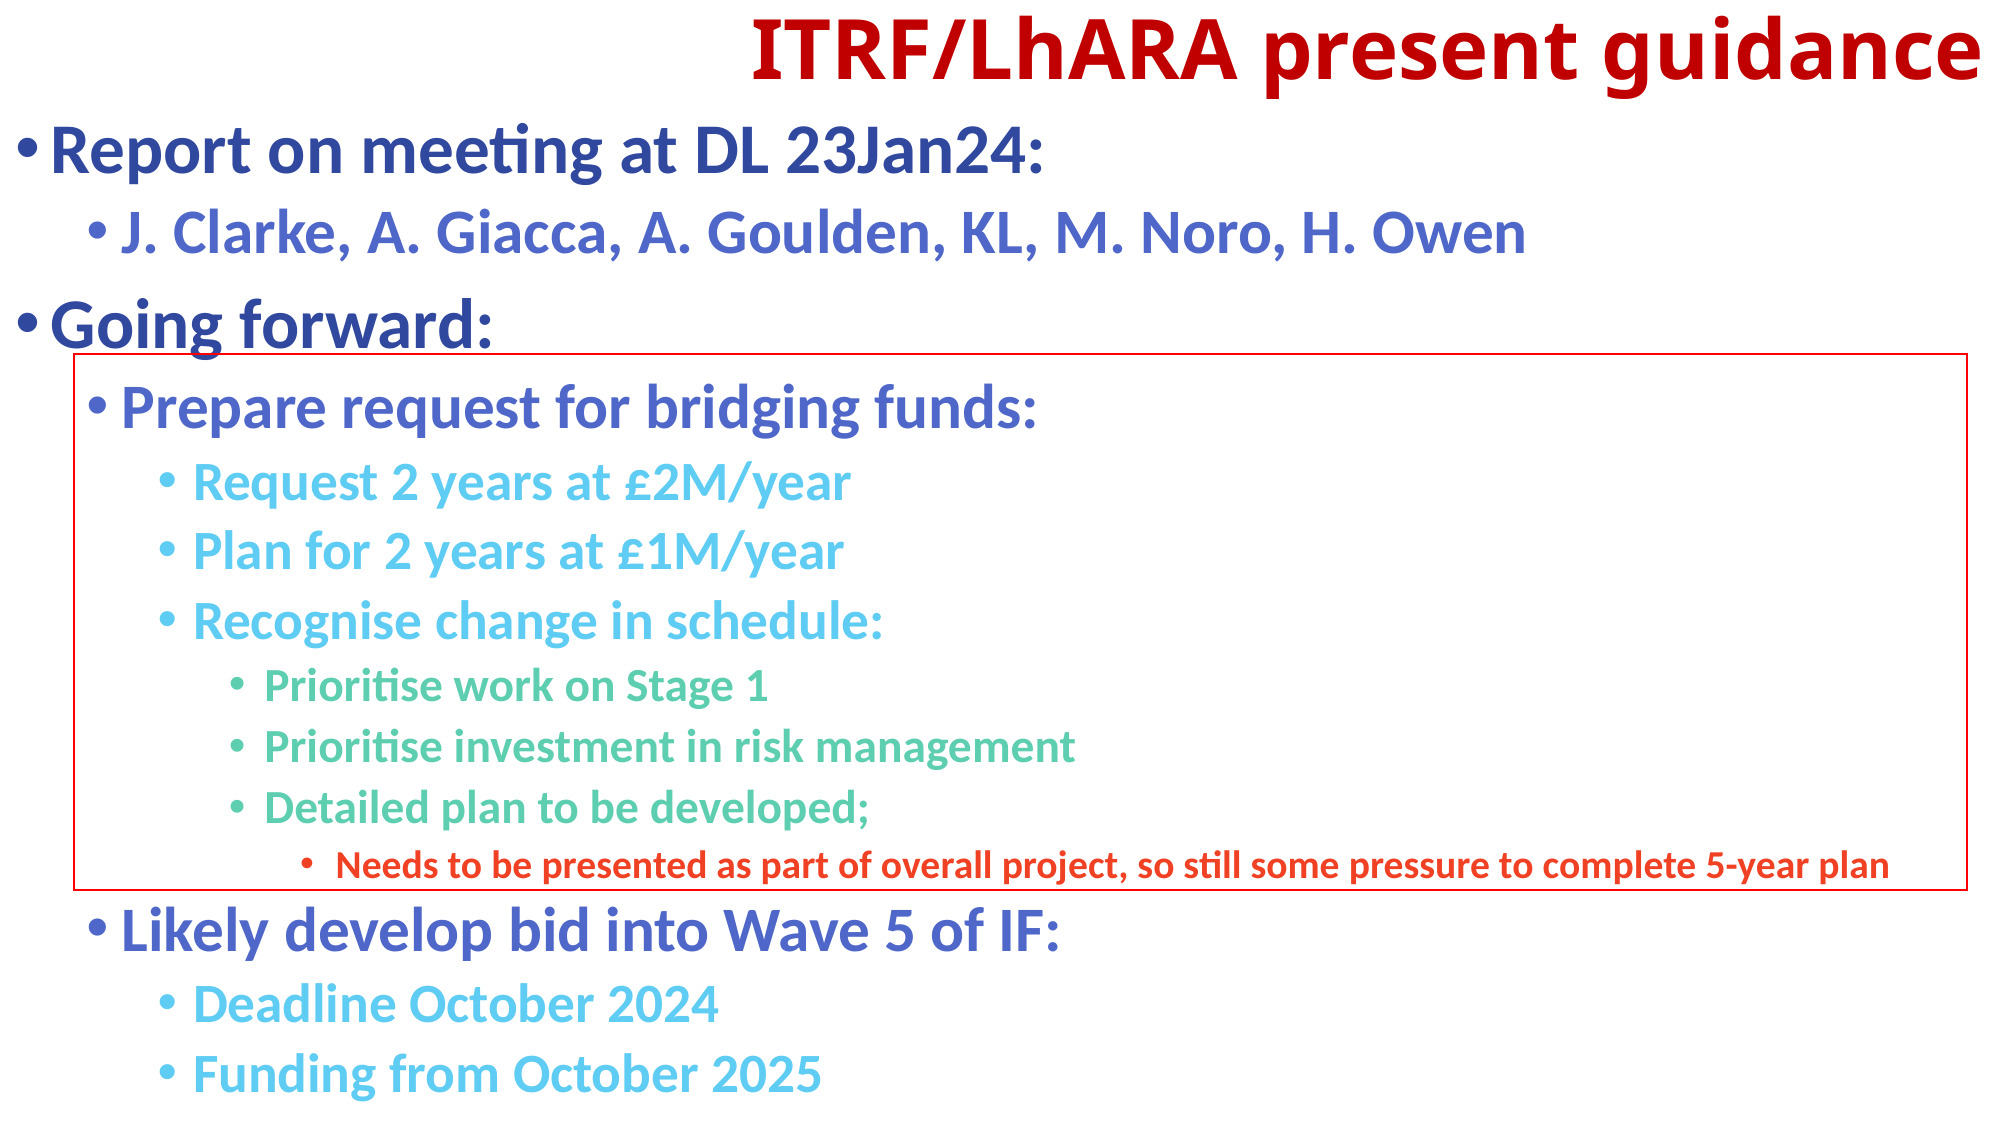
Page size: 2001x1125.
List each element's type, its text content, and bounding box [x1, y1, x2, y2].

title ITRF/LhARA present guidance [0, 0, 2000, 104]
list Report on meeting at DL 23Jan24: J. Clarke, A. Giacca, A. Goulden, KL, M. Noro, H. Owen Going forward: Prepare request for bridging funds: Request 2 years at £2M/year Plan for 2 years at £1M/year Recognise change in schedule: Prioritise work on Stage 1 Prioritise investment in risk management Detailed plan to be developed; Needs to be presented as part of overall project, so still some pressure to complete 5-year plan Likely develop bid into Wave 5 of IF: Deadline October 2024 Funding from October 2025 [0, 104, 2000, 1124]
text_box [73, 353, 1968, 891]
